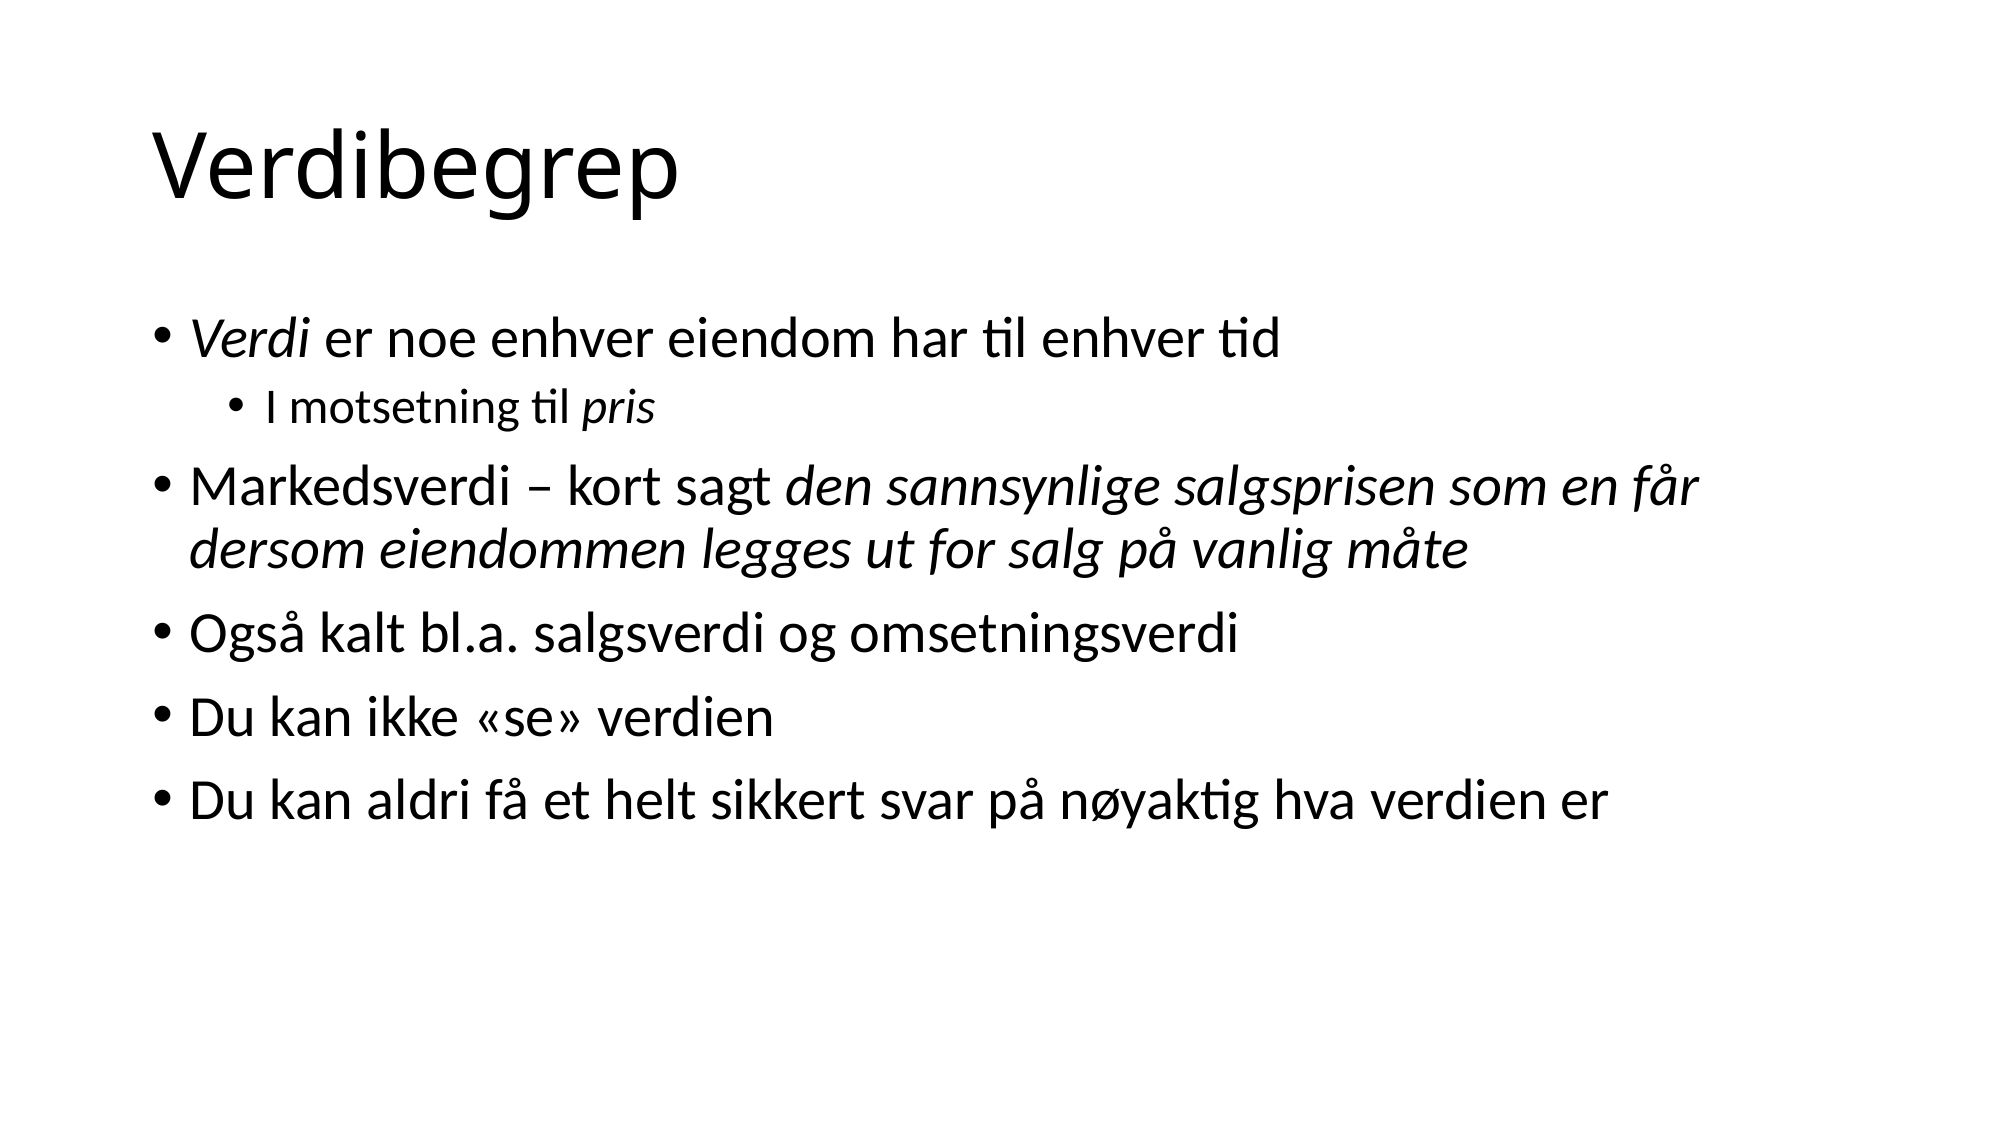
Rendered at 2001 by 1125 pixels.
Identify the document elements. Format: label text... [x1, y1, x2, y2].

list Verdi er noe enhver eiendom har til enhver tid I motsetning til pris Markedsverdi – kort sagt den sannsynlige salgsprisen som en får dersom eiendommen legges ut for salg på vanlig måte Også kalt bl.a. salgsverdi og omsetningsverdi Du kan ikke «se» verdien Du kan aldri få et helt sikkert svar på nøyaktig hva verdien er [137, 299, 1863, 1014]
title Verdibegrep [137, 59, 1863, 278]
